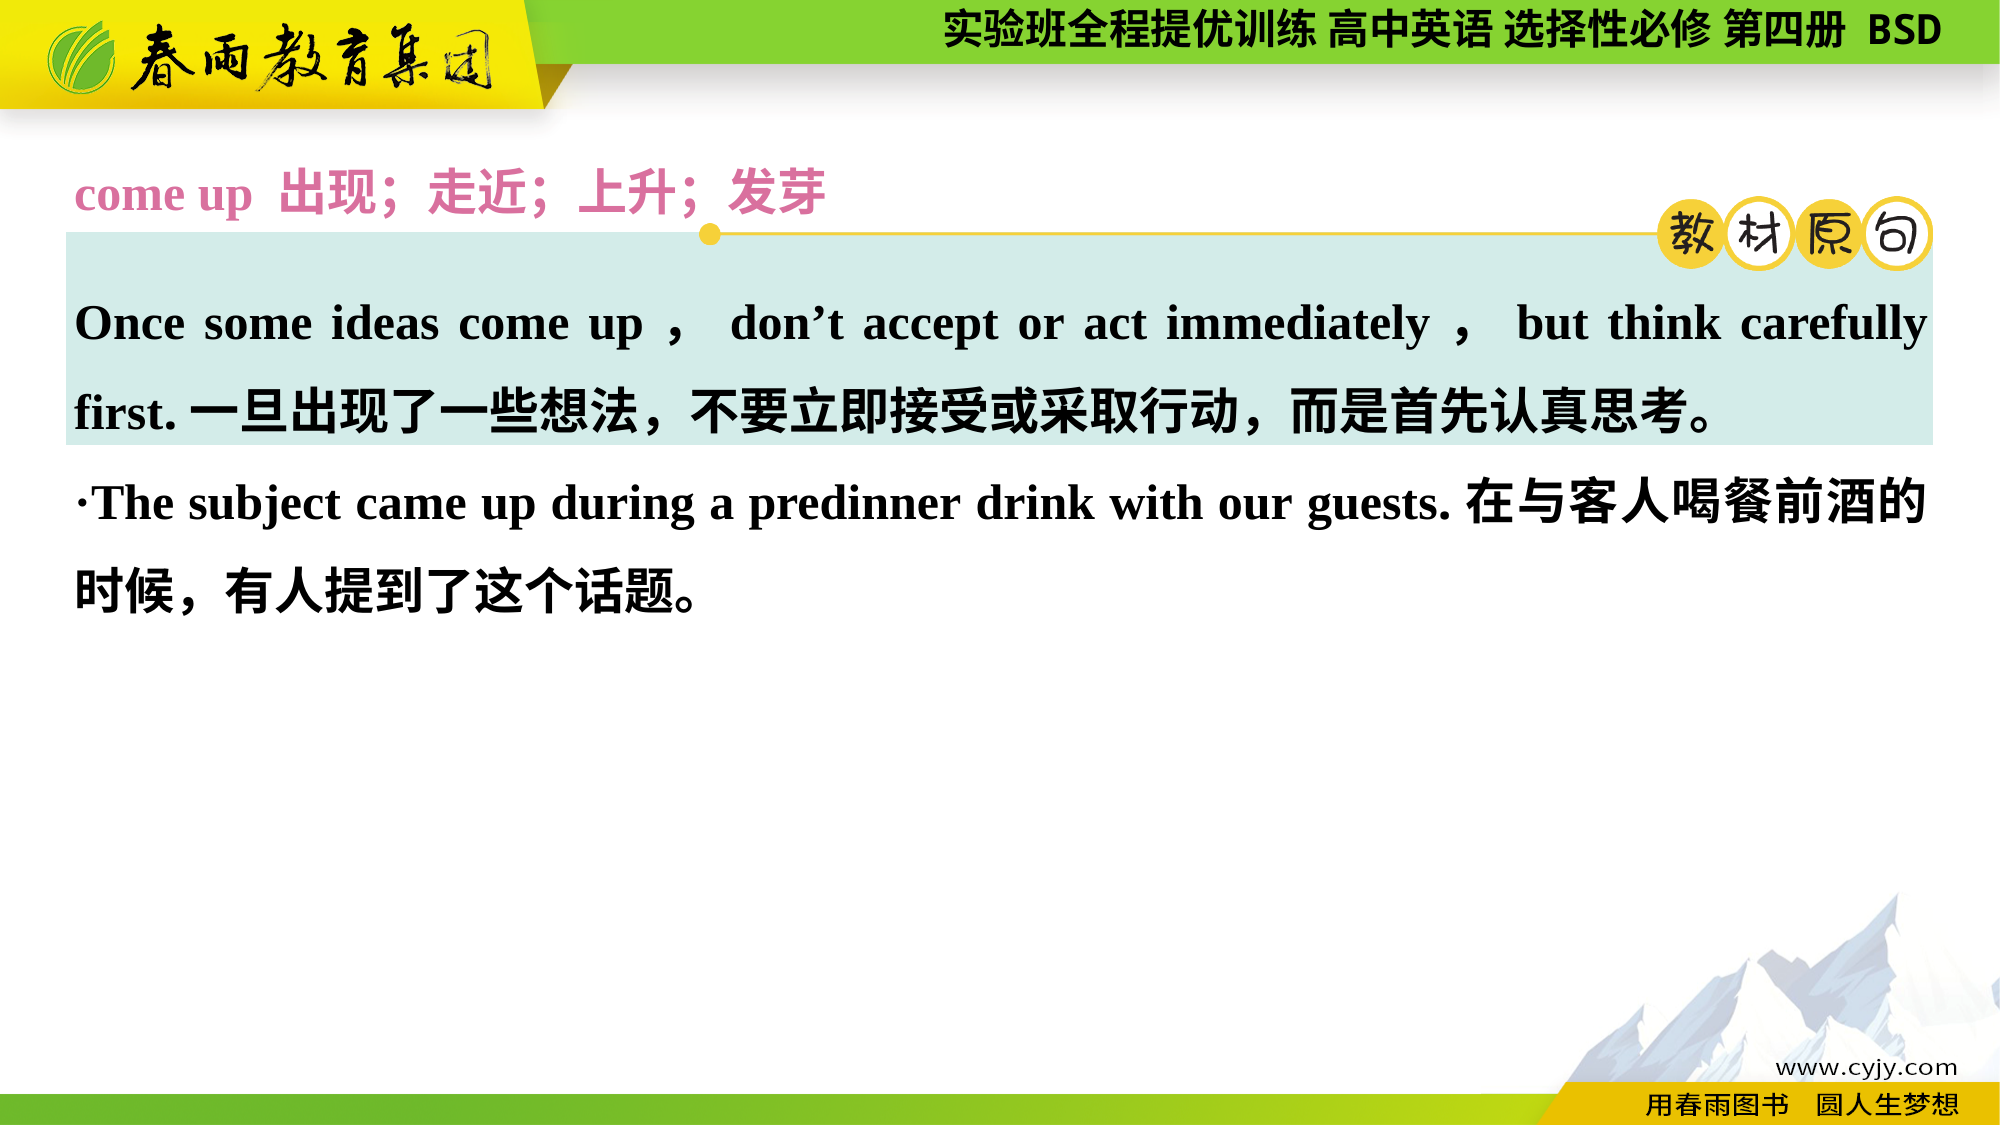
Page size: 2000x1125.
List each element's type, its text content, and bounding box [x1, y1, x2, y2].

picture [0, 0, 2000, 1125]
list come up 出现；走近；上升；发芽 Once some ideas come up，don’t accept or act immediately，but think carefully first.一旦出现了一些想法，不要立即接受或采取行动，而是首先认真思考。 ·The subject came up during a predinner drink with our guests.在与客人喝餐前酒的时候，有人提到了这个话题。 [59, 122, 1944, 632]
